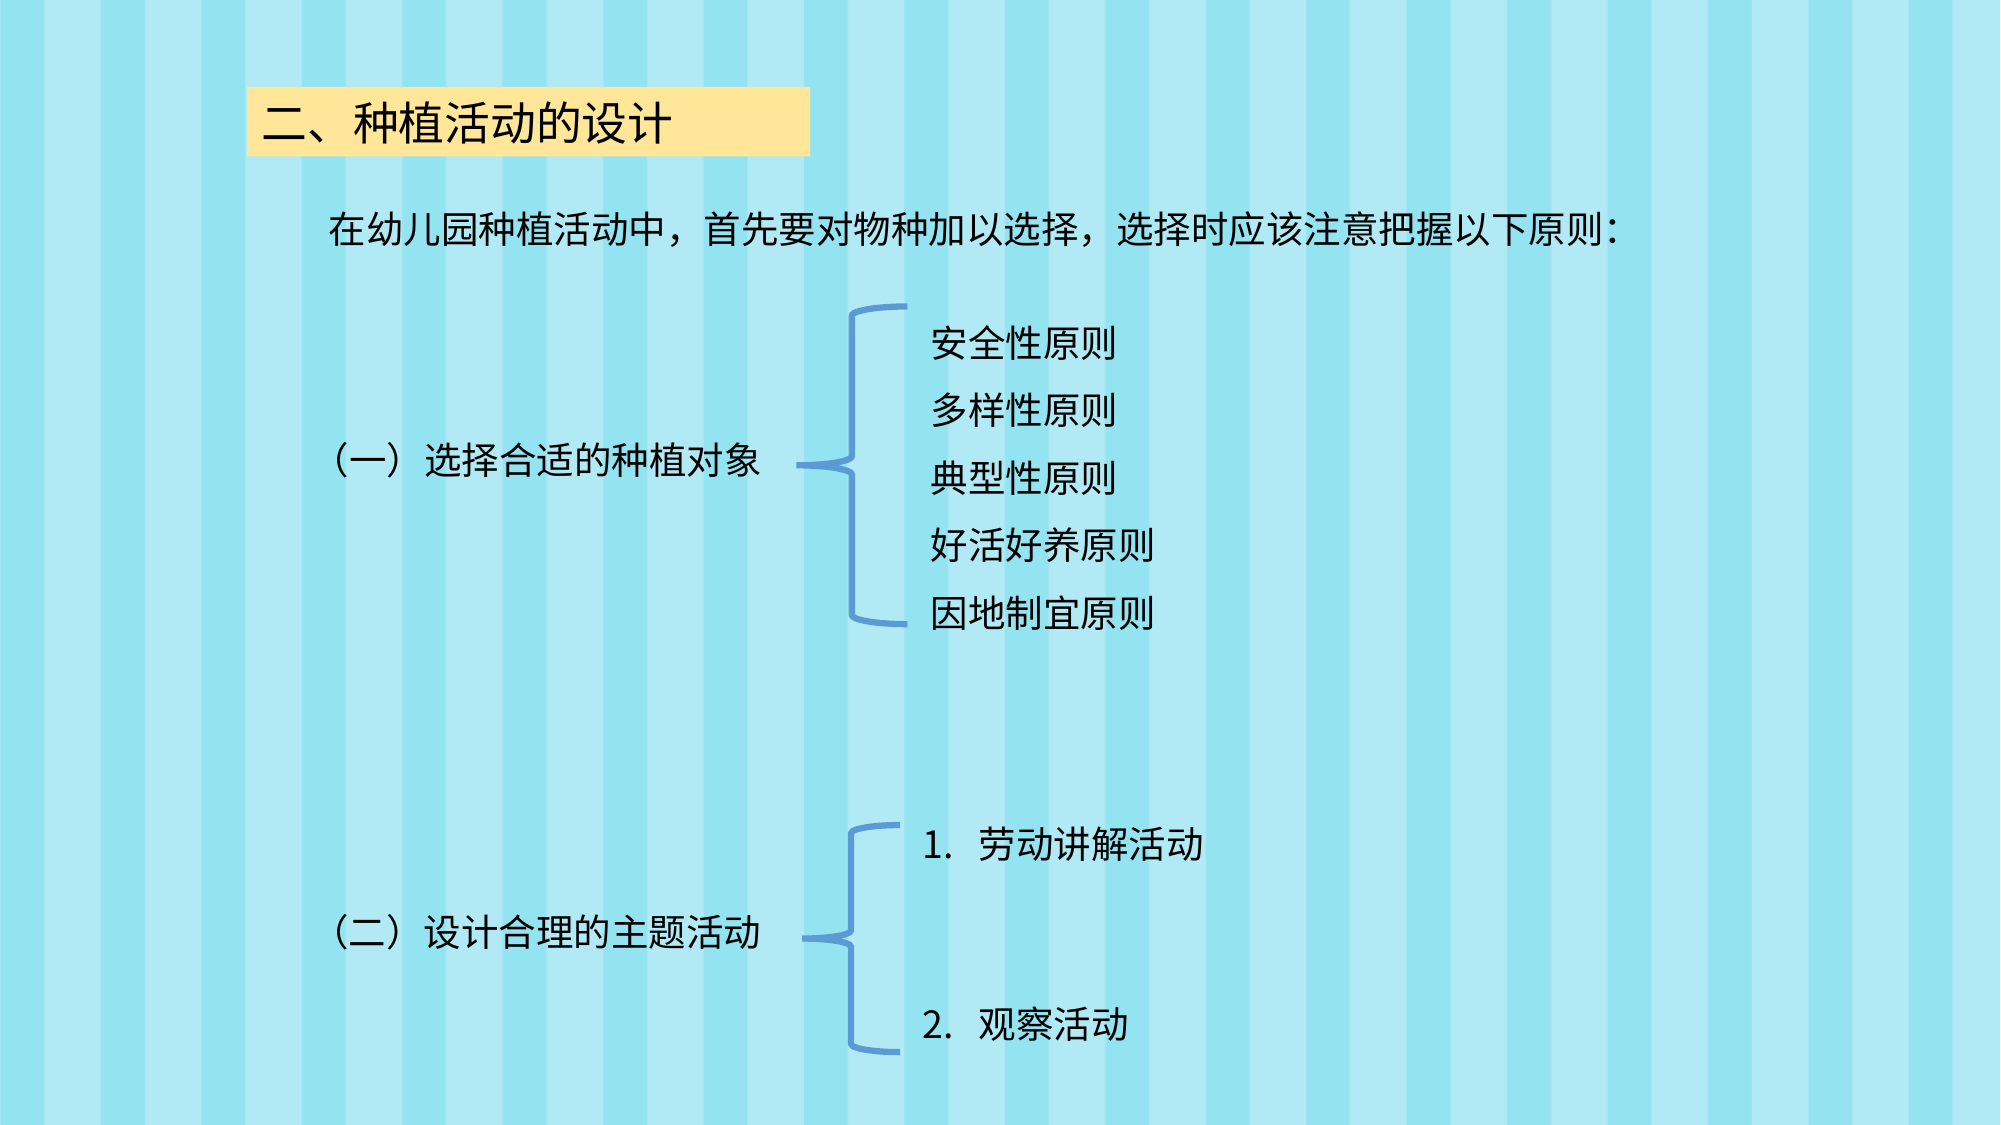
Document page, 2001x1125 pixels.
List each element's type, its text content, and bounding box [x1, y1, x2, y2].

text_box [296, 813, 1284, 1057]
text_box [296, 289, 1269, 636]
picture [0, 0, 2000, 1125]
text_box 在幼儿园种植活动中，首先要对物种加以选择，选择时应该注意把握以下原则： [238, 198, 1663, 259]
text_box 二、种植活动的设计 [247, 86, 811, 157]
